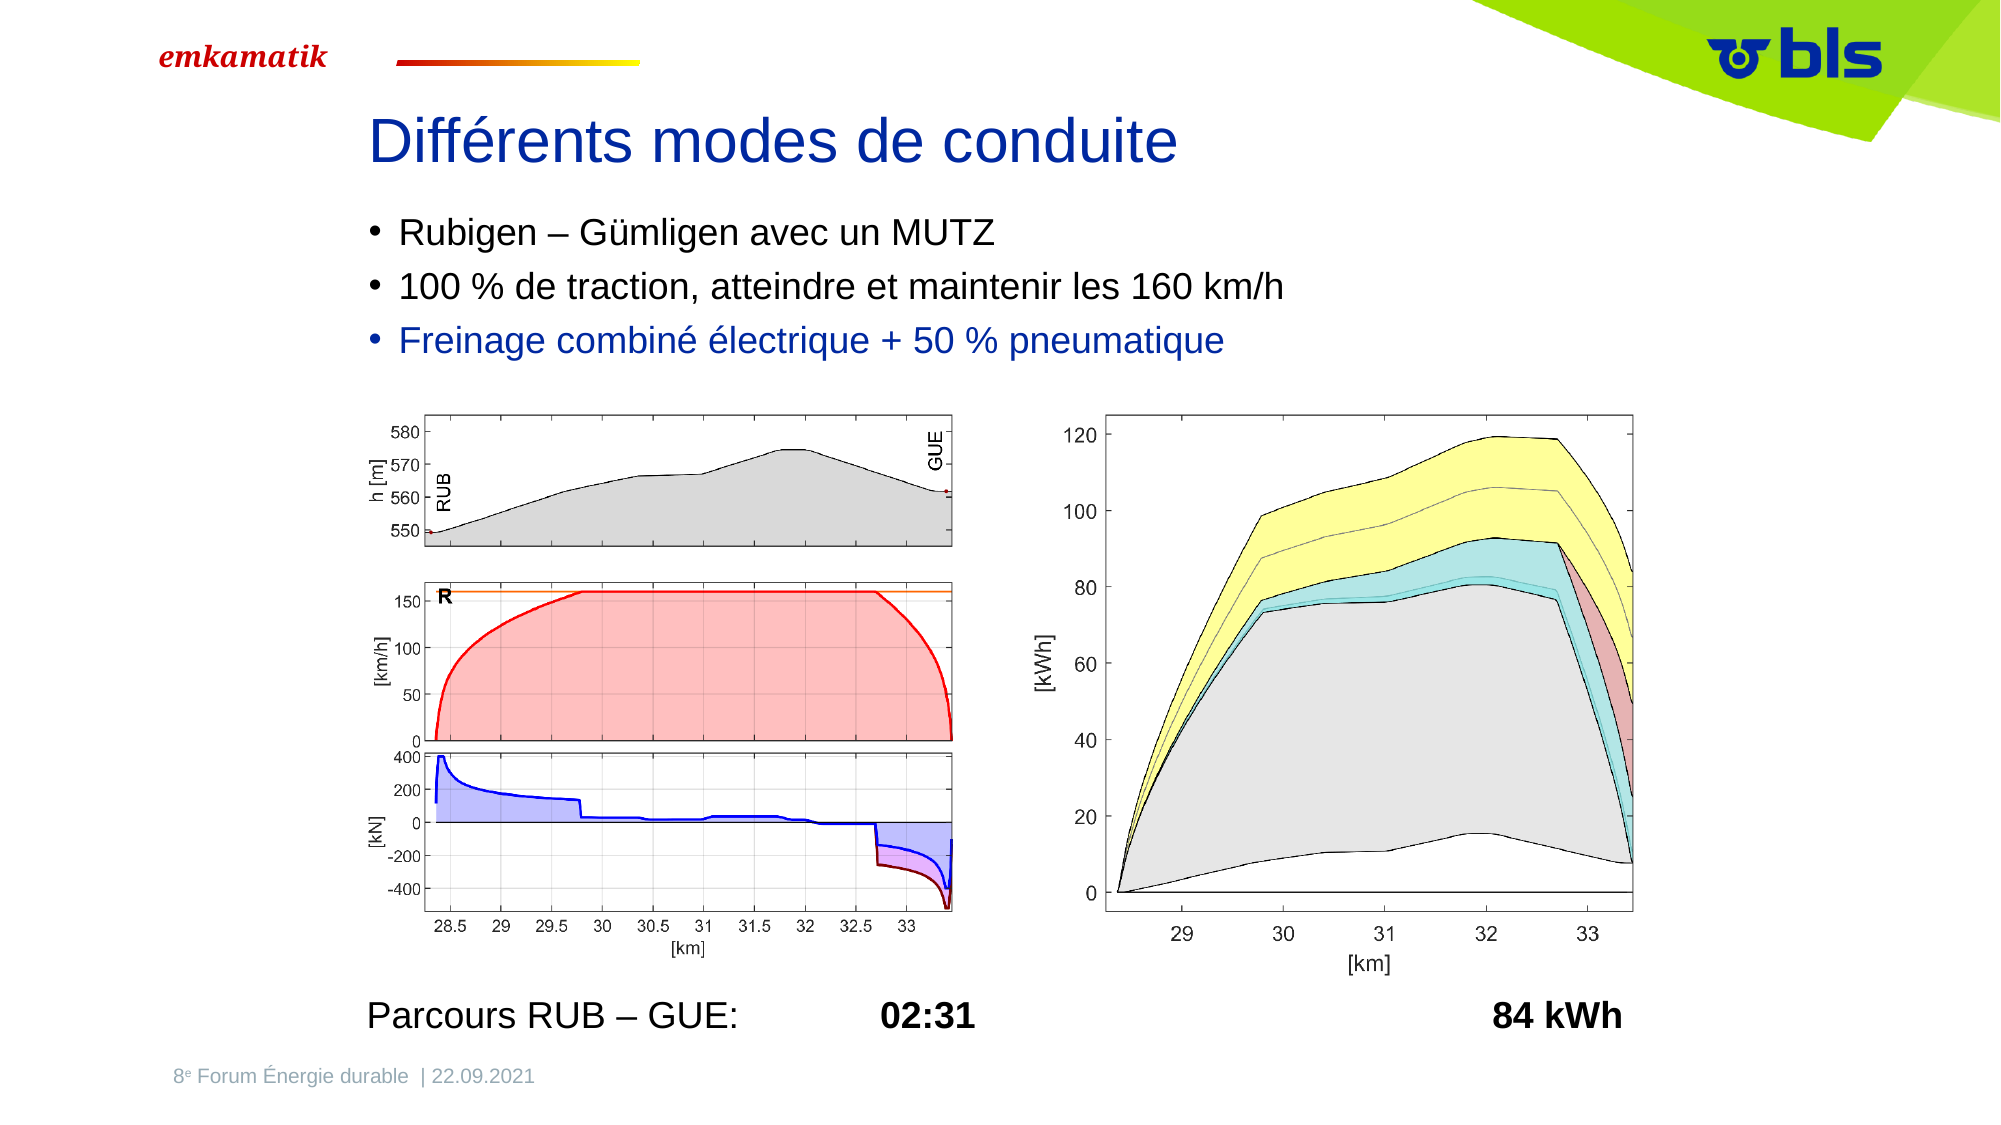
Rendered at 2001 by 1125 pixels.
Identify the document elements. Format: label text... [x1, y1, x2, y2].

list Rubigen – Gümligen avec un MUTZ 100 % de traction, atteindre et maintenir les 160 km/h Freinage combiné électrique + 50 % pneumatique [368, 208, 1632, 1035]
picture [1017, 369, 1697, 978]
footer 8e Forum Énergie durable | 22.09.2021 [173, 1062, 807, 1091]
text_box 02:31 [791, 983, 991, 1044]
title Différents modes de conduite [368, 100, 1556, 185]
text_box 84 kWh [1173, 983, 1649, 1044]
text_box Parcours RUB – GUE: [351, 983, 791, 1044]
picture [336, 369, 1016, 978]
picture [1472, 0, 2001, 142]
